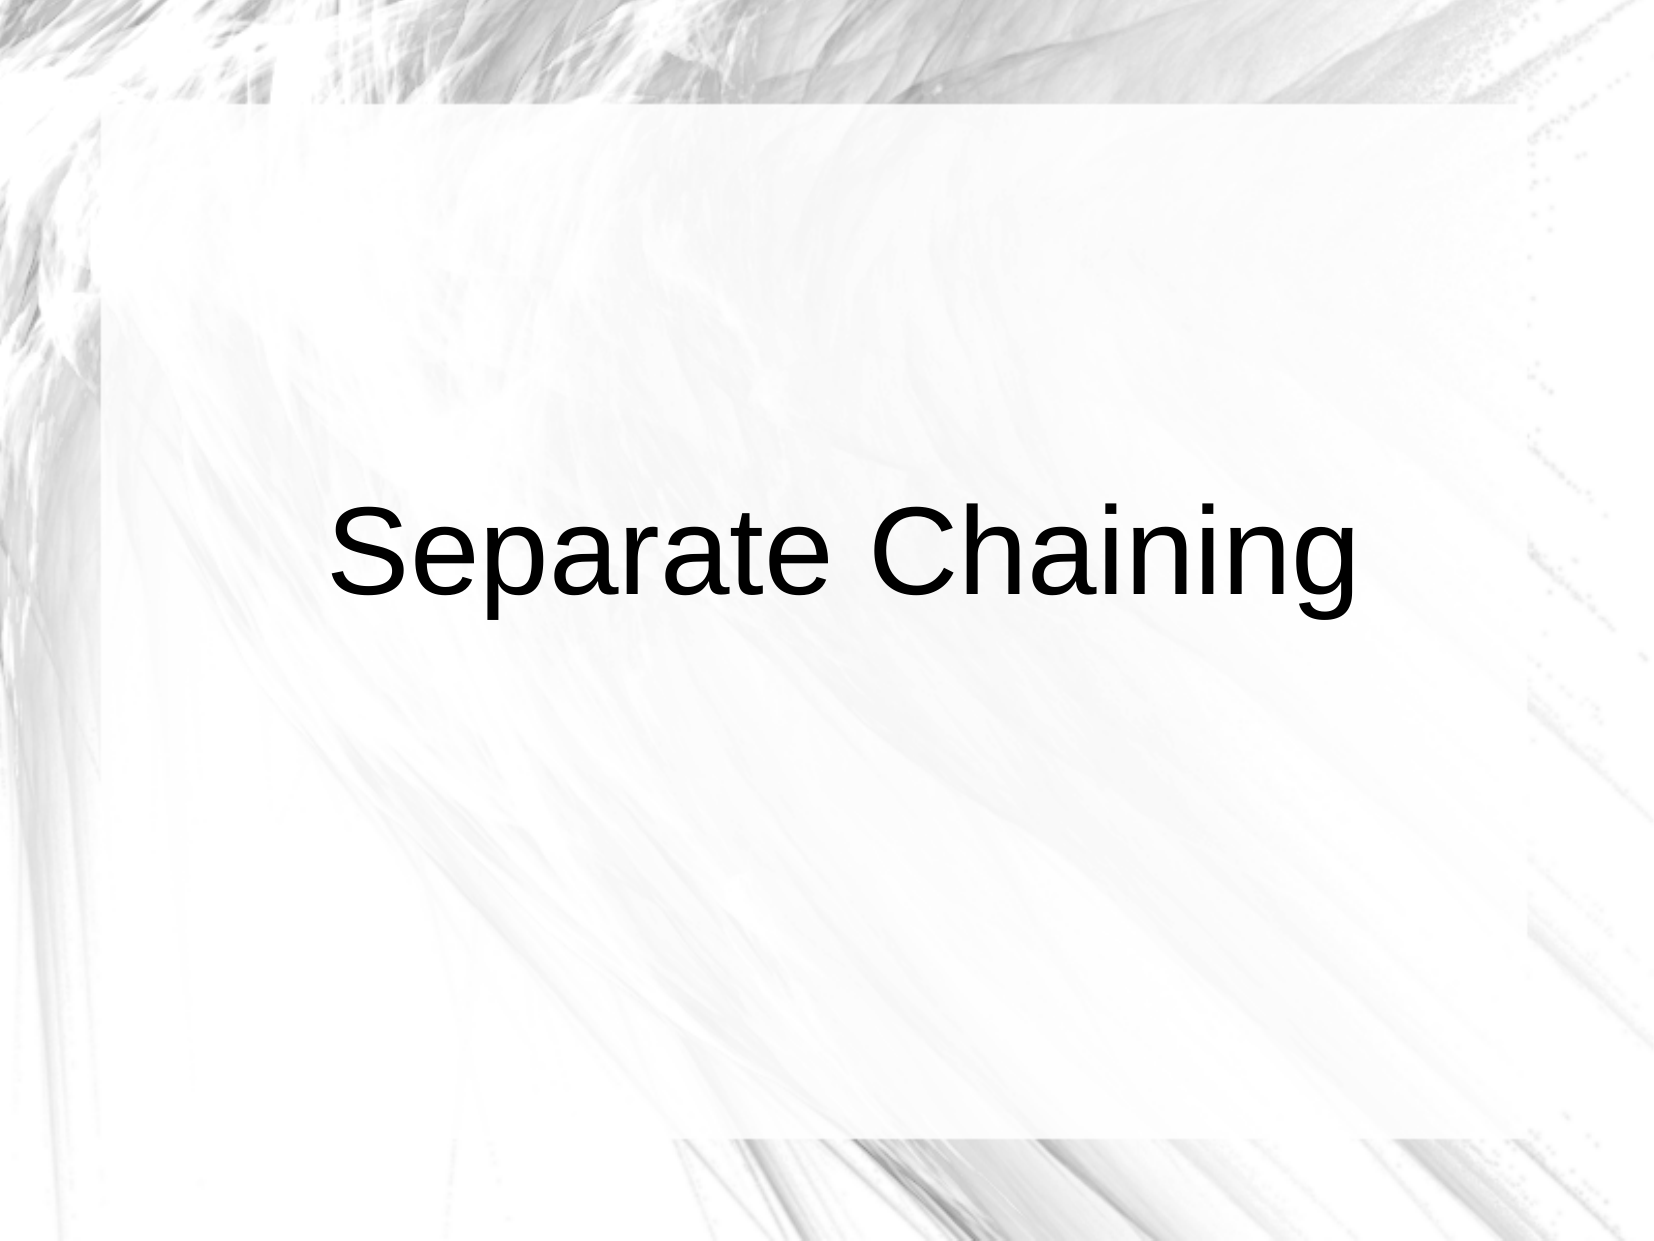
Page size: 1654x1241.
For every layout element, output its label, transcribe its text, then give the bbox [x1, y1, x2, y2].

list Separate Chaining [118, 319, 1571, 1102]
picture [0, 0, 1654, 1241]
